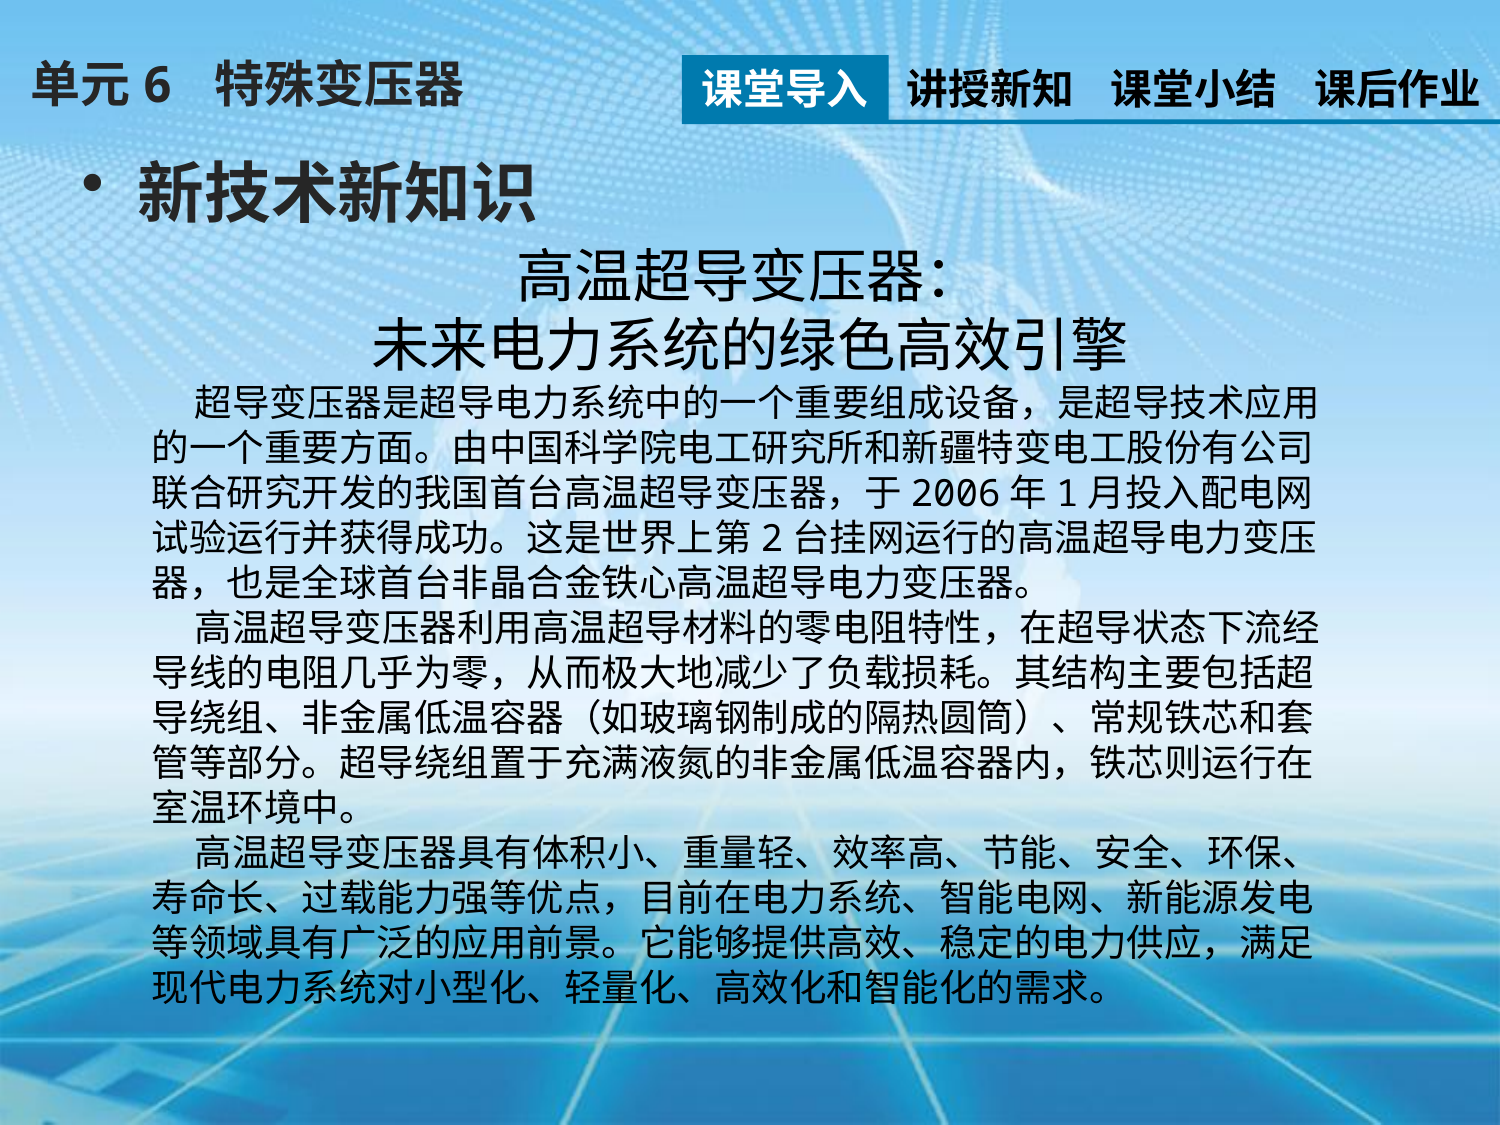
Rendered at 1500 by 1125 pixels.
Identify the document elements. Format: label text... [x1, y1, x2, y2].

text_box 高温超导变压器： 未来电力系统的绿色高效引擎 超导变压器是超导电力系统中的一个重要组成设备，是超导技术应用的一个重要方面。由中国科学院电工研究所和新疆特变电工股份有公司联合研究开发的我国首台高温超导变压器，于2006年1月投入配电网试验运行并获得成功。这是世界上第2台挂网运行的高温超导电力变压器，也是全球首台非晶合金铁心高温超导电力变压器。 高温超导变压器利用高温超导材料的零电阻特性，在超导状态下流经导线的电阻几乎为零，从而极大地减少了负载损耗。其结构主要包括超导绕组、非金属低温容器（如玻璃钢制成的隔热圆筒）、常规铁芯和套管等部分。超导绕组置于充满液氮的非金属低温容器内，铁芯则运行在室温环境中。 高温超导变压器具有体积小、重量轻、效率高、节能、安全、环保、寿命长、过载能力强等优点，目前在电力系统、智能电网、新能源发电等领域具有广泛的应用前景。它能够提供高效、稳定的电力供应，满足现代电力系统对小型化、轻量化、高效化和智能化的需求。 [136, 231, 1363, 1016]
text_box 新技术新知识 [66, 143, 1417, 250]
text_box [15, 44, 1500, 122]
picture [0, 0, 1500, 1125]
